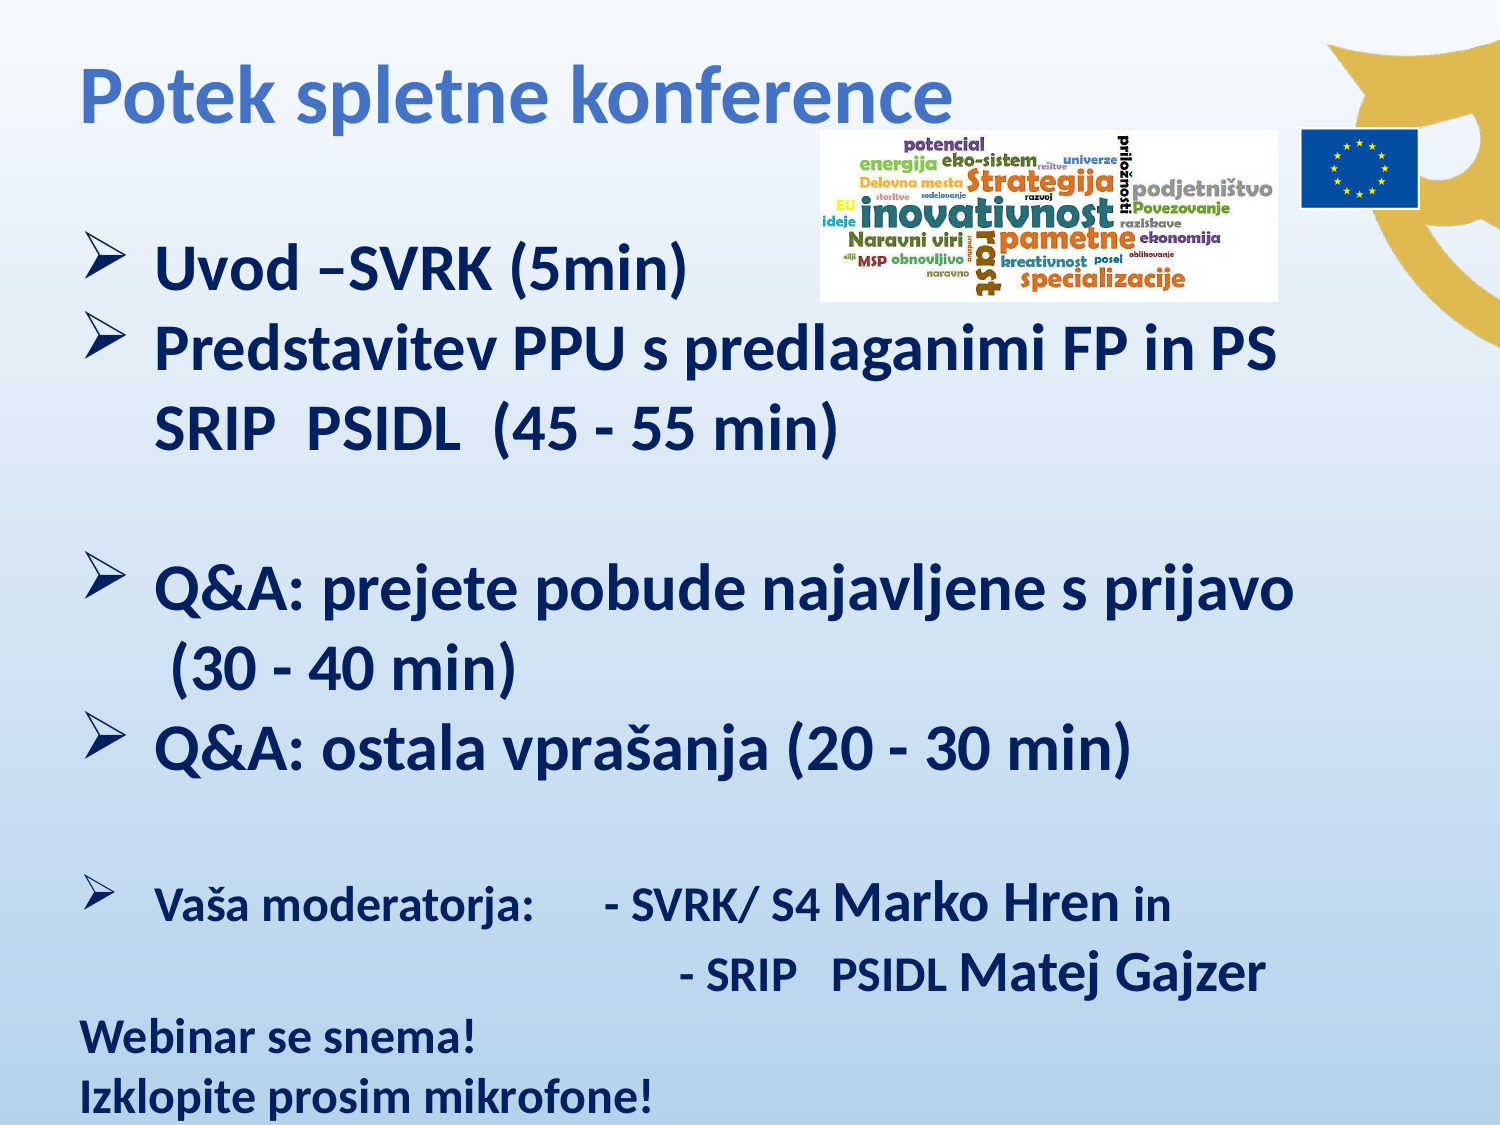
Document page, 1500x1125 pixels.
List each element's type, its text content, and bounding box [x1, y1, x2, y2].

picture [1299, 0, 1500, 489]
text_box Potek spletne konference [64, 32, 1117, 148]
text_box Uvod –SVRK (5min) Predstavitev PPU s predlaganimi FP in PS SRIP PSIDL (45 - 55 min) Q&A: prejete pobude najavljene s prijavo (30 - 40 min) Q&A: ostala vprašanja (20 - 30 min) Vaša moderatorja: - SVRK/ S4 Marko Hren in - SRIP PSIDL Matej Gajzer Webinar se snema! Izklopite prosim mikrofone! [64, 216, 1334, 1125]
picture [819, 130, 1278, 302]
